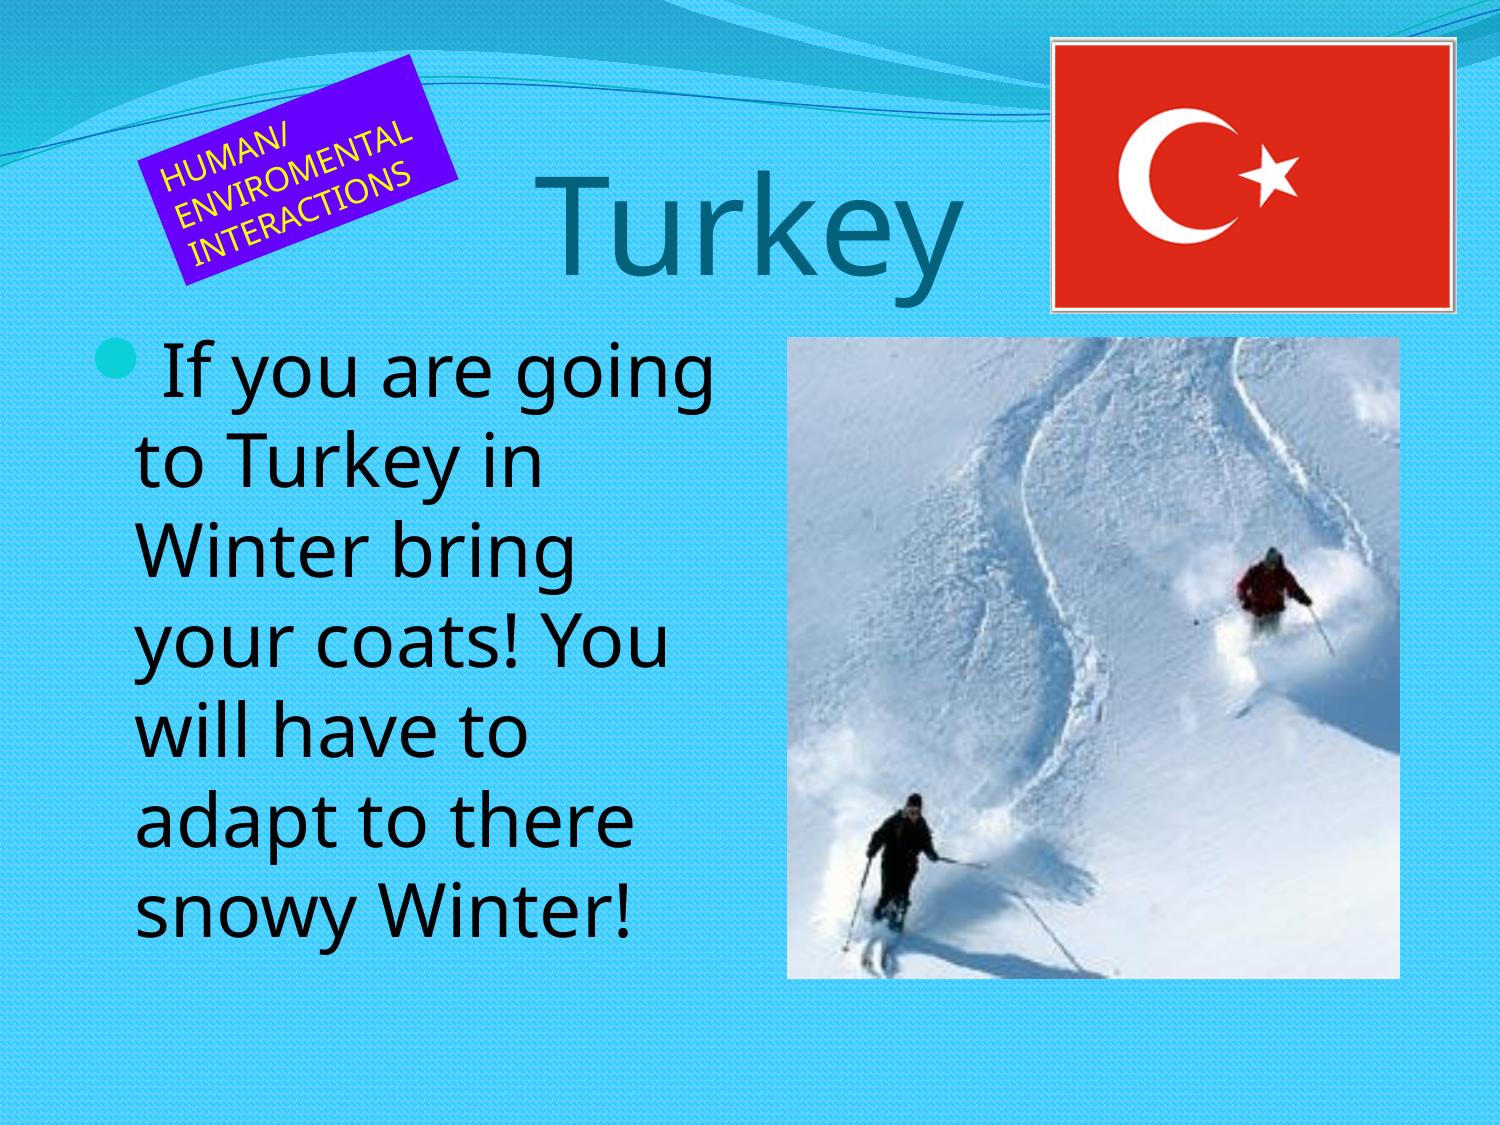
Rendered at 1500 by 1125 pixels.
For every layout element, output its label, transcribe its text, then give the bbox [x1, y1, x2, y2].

picture [1049, 37, 1457, 315]
text_box HUMAN/ ENVIROMENTAL INTERACTIONS [137, 54, 459, 286]
title Turkey [75, 115, 1042, 303]
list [787, 337, 1401, 979]
list If you are going to Turkey in Winter bring your coats! You will have to adapt to there snowy Winter! [75, 314, 738, 1043]
